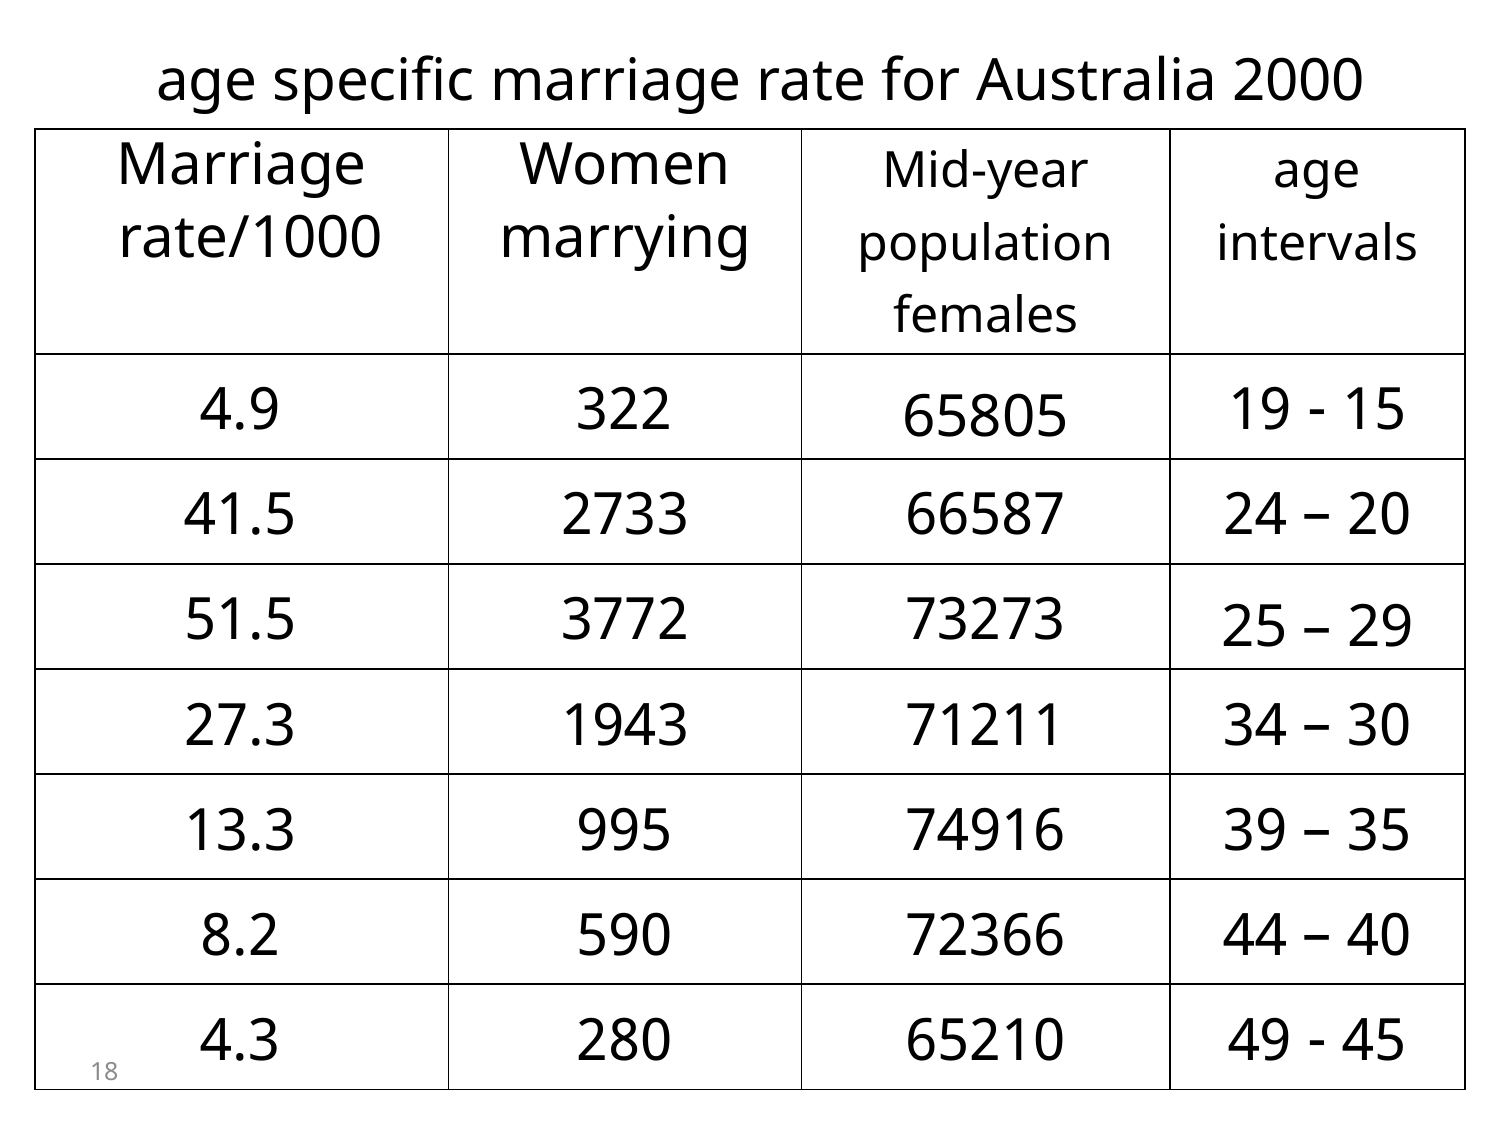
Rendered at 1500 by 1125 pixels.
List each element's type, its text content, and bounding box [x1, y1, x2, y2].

slide_number 18 [75, 1042, 425, 1103]
table_cell 3772 [449, 565, 801, 668]
table_header Mid-year population females [802, 130, 1169, 353]
table_cell 20 – 24 [1171, 460, 1464, 563]
table_header age intervals [1171, 130, 1464, 353]
table_cell 41.5 [36, 460, 448, 563]
table_cell 45 - 49 [1171, 985, 1464, 1089]
table_cell 4.3 [36, 985, 448, 1089]
table_cell 25 – 29 [1171, 565, 1464, 668]
table_cell 280 [449, 985, 801, 1089]
table_cell 27.3 [36, 670, 448, 773]
table_cell 71211 [802, 670, 1169, 773]
table_cell 35 – 39 [1171, 775, 1464, 878]
table_cell 66587 [802, 460, 1169, 563]
table_cell 995 [449, 775, 801, 878]
table_cell 1943 [449, 670, 801, 773]
table_cell 73273 [802, 565, 1169, 668]
table_header Marriage rate/1000 [36, 130, 448, 353]
text_box age specific marriage rate for Australia 2000 [141, 35, 1381, 120]
table_cell 4.9 [36, 355, 448, 458]
table_cell 74916 [802, 775, 1169, 878]
table_header Women marrying [449, 130, 801, 353]
table_cell 72366 [802, 880, 1169, 983]
table_cell 65210 [802, 985, 1169, 1089]
table_cell 15 - 19 [1171, 355, 1464, 458]
table_cell 65805 [802, 355, 1169, 458]
table_cell 2733 [449, 460, 801, 563]
table_cell 590 [449, 880, 801, 983]
table_cell 8.2 [36, 880, 448, 983]
table_cell 13.3 [36, 775, 448, 878]
table_cell 30 – 34 [1171, 670, 1464, 773]
table_cell 51.5 [36, 565, 448, 668]
table_cell 322 [449, 355, 801, 458]
table_cell 40 – 44 [1171, 880, 1464, 983]
